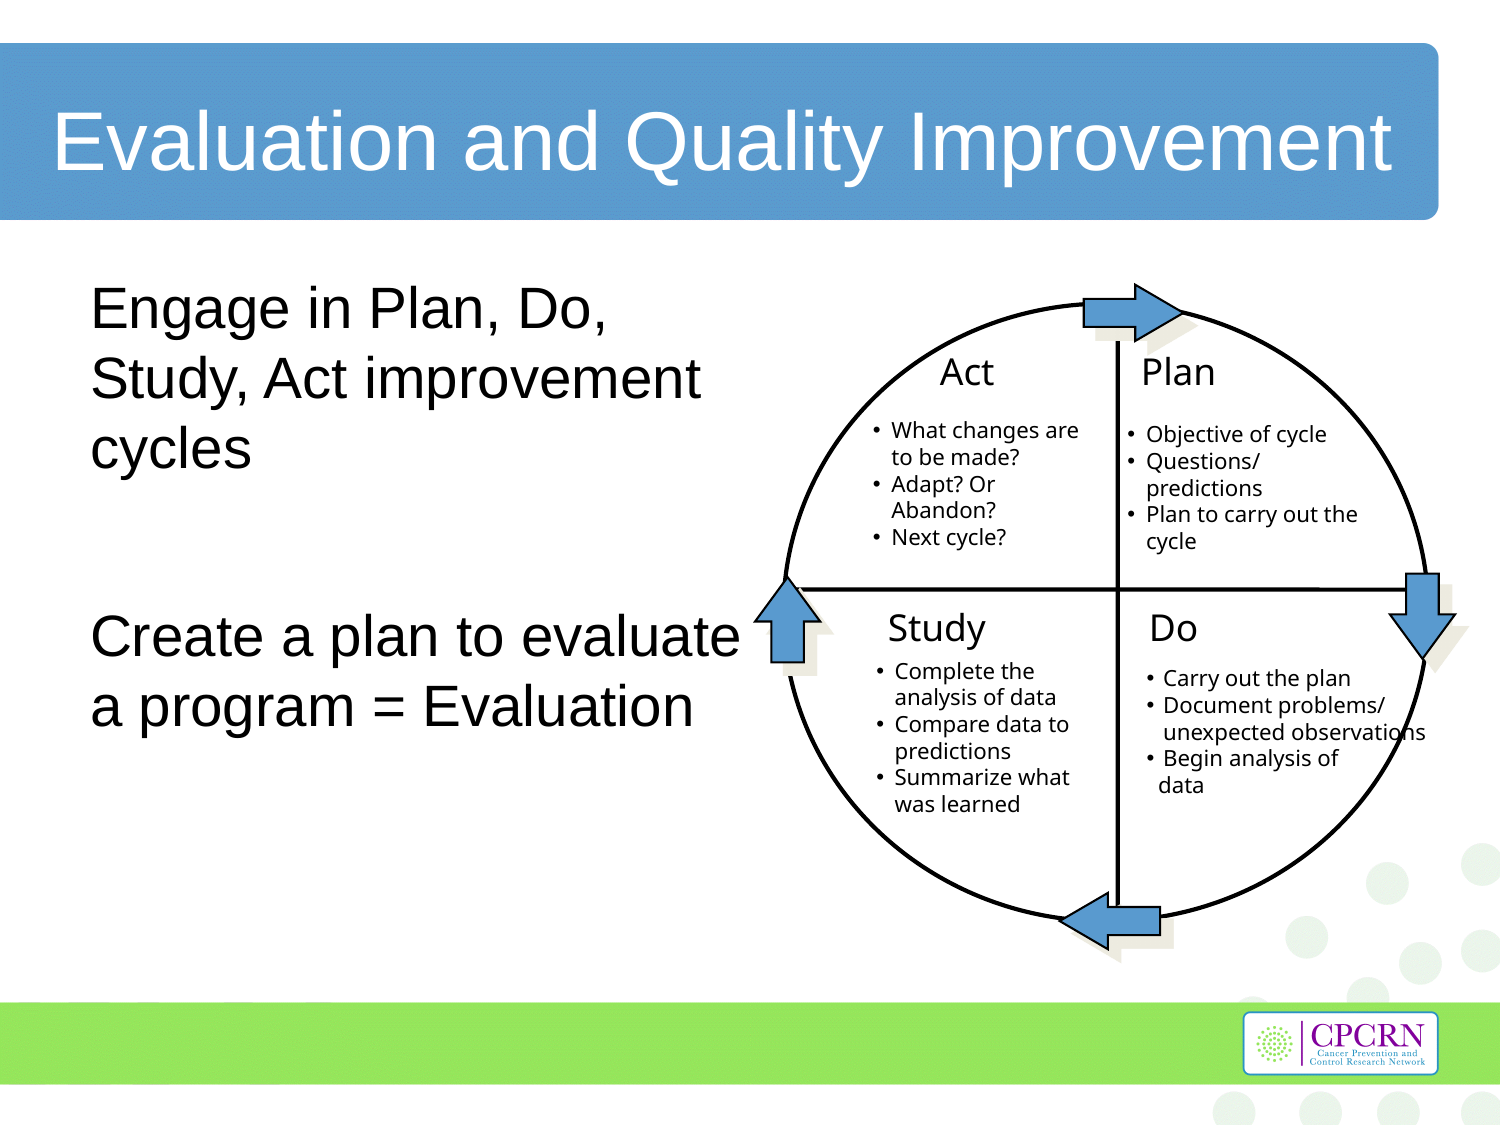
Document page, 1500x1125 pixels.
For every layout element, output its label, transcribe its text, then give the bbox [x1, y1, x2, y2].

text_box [754, 284, 1456, 950]
picture [0, 0, 1500, 1125]
list Engage in Plan, Do, Study, Act improvement cycles Create a plan to evaluate a program = Evaluation [75, 262, 792, 1005]
title Evaluation and Quality Improvement [36, 43, 1474, 232]
